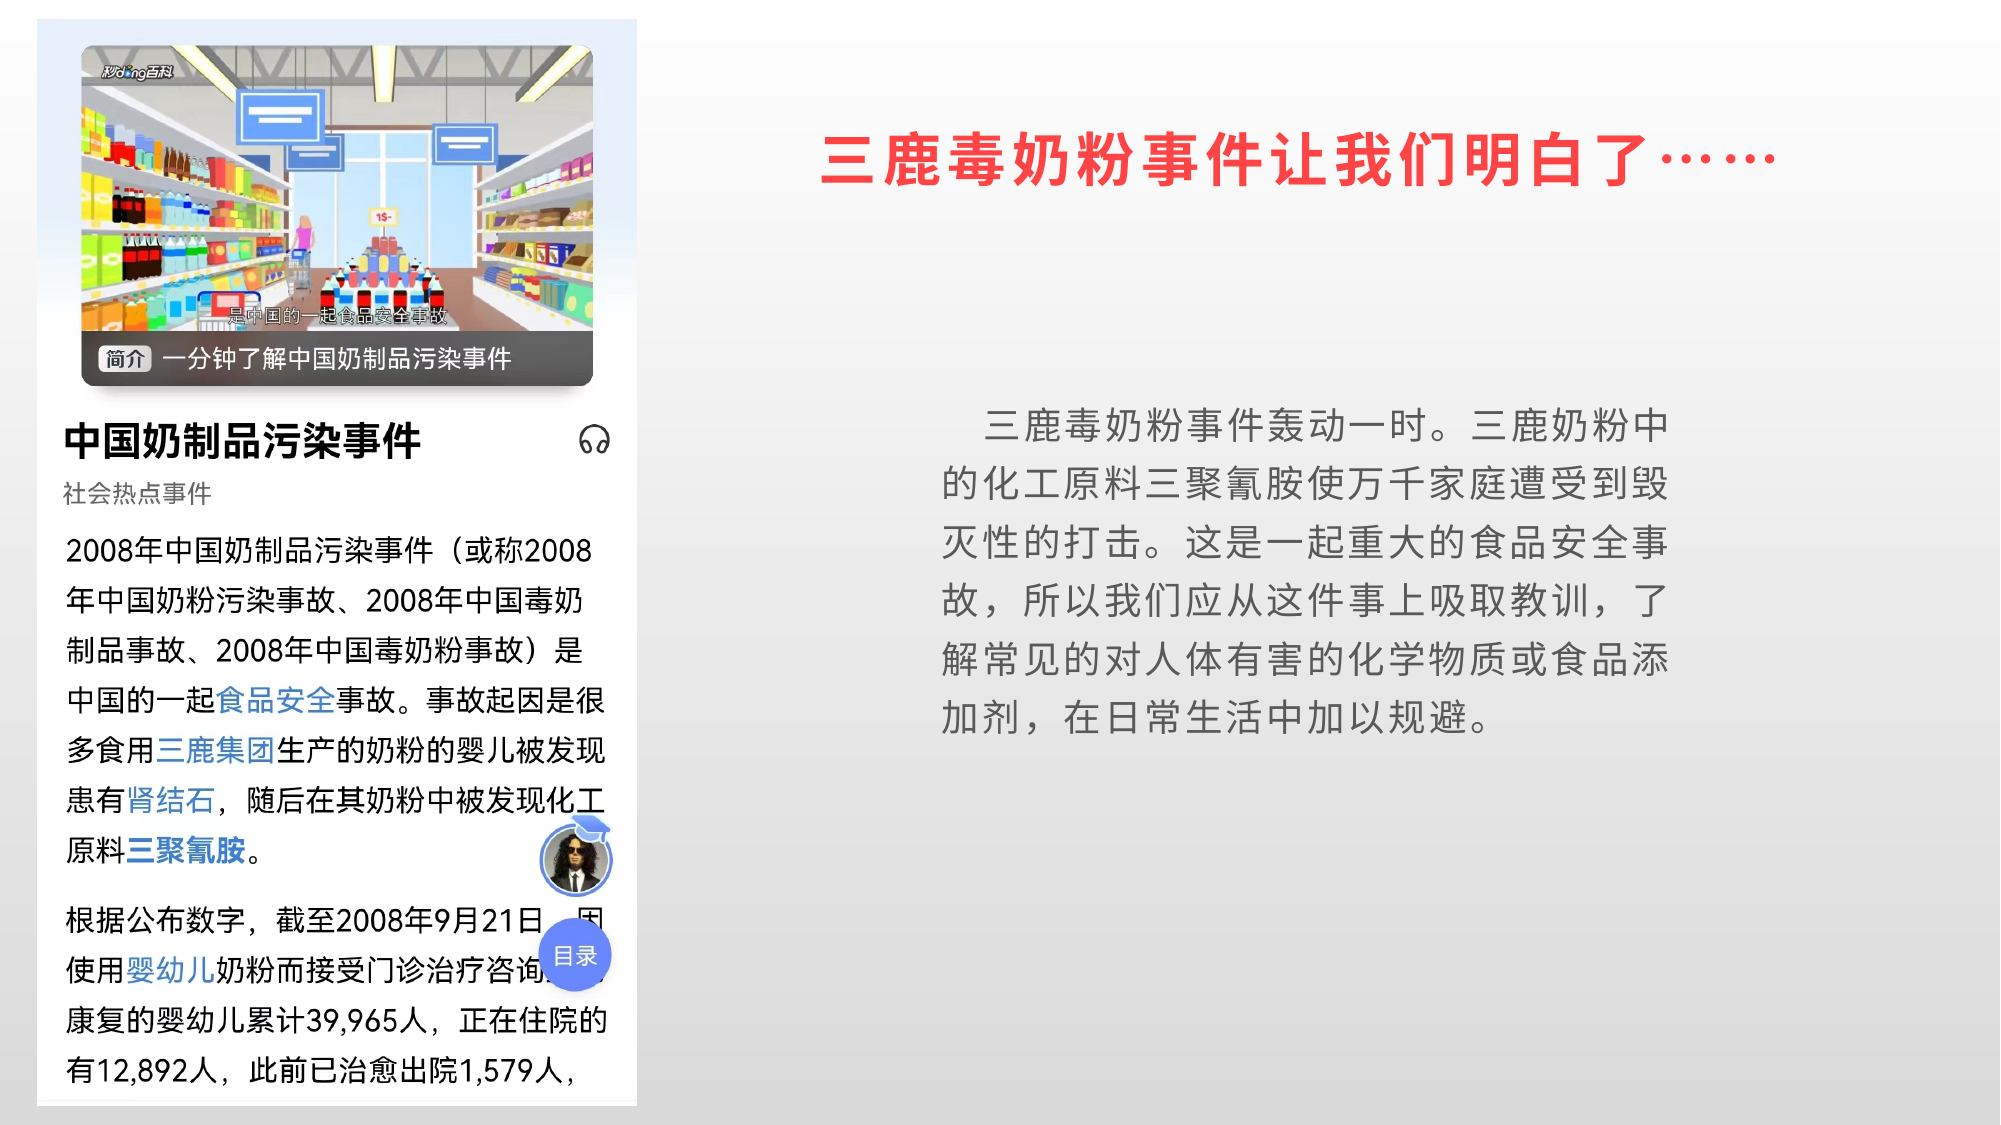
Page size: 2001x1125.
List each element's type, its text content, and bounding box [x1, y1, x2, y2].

list 三鹿毒奶粉事件轰动一时。三鹿奶粉中的化工原料三聚氰胺使万千家庭遭受到毁灭性的打击。这是一起重大的食品安全事故，所以我们应从这件事上吸取教训，了解常见的对人体有害的化学物质或食品添加剂，在日常生活中加以规避。 [927, 380, 1702, 1029]
title 三鹿毒奶粉事件让我们明白了…… [803, 99, 1900, 216]
picture [37, 19, 637, 1106]
